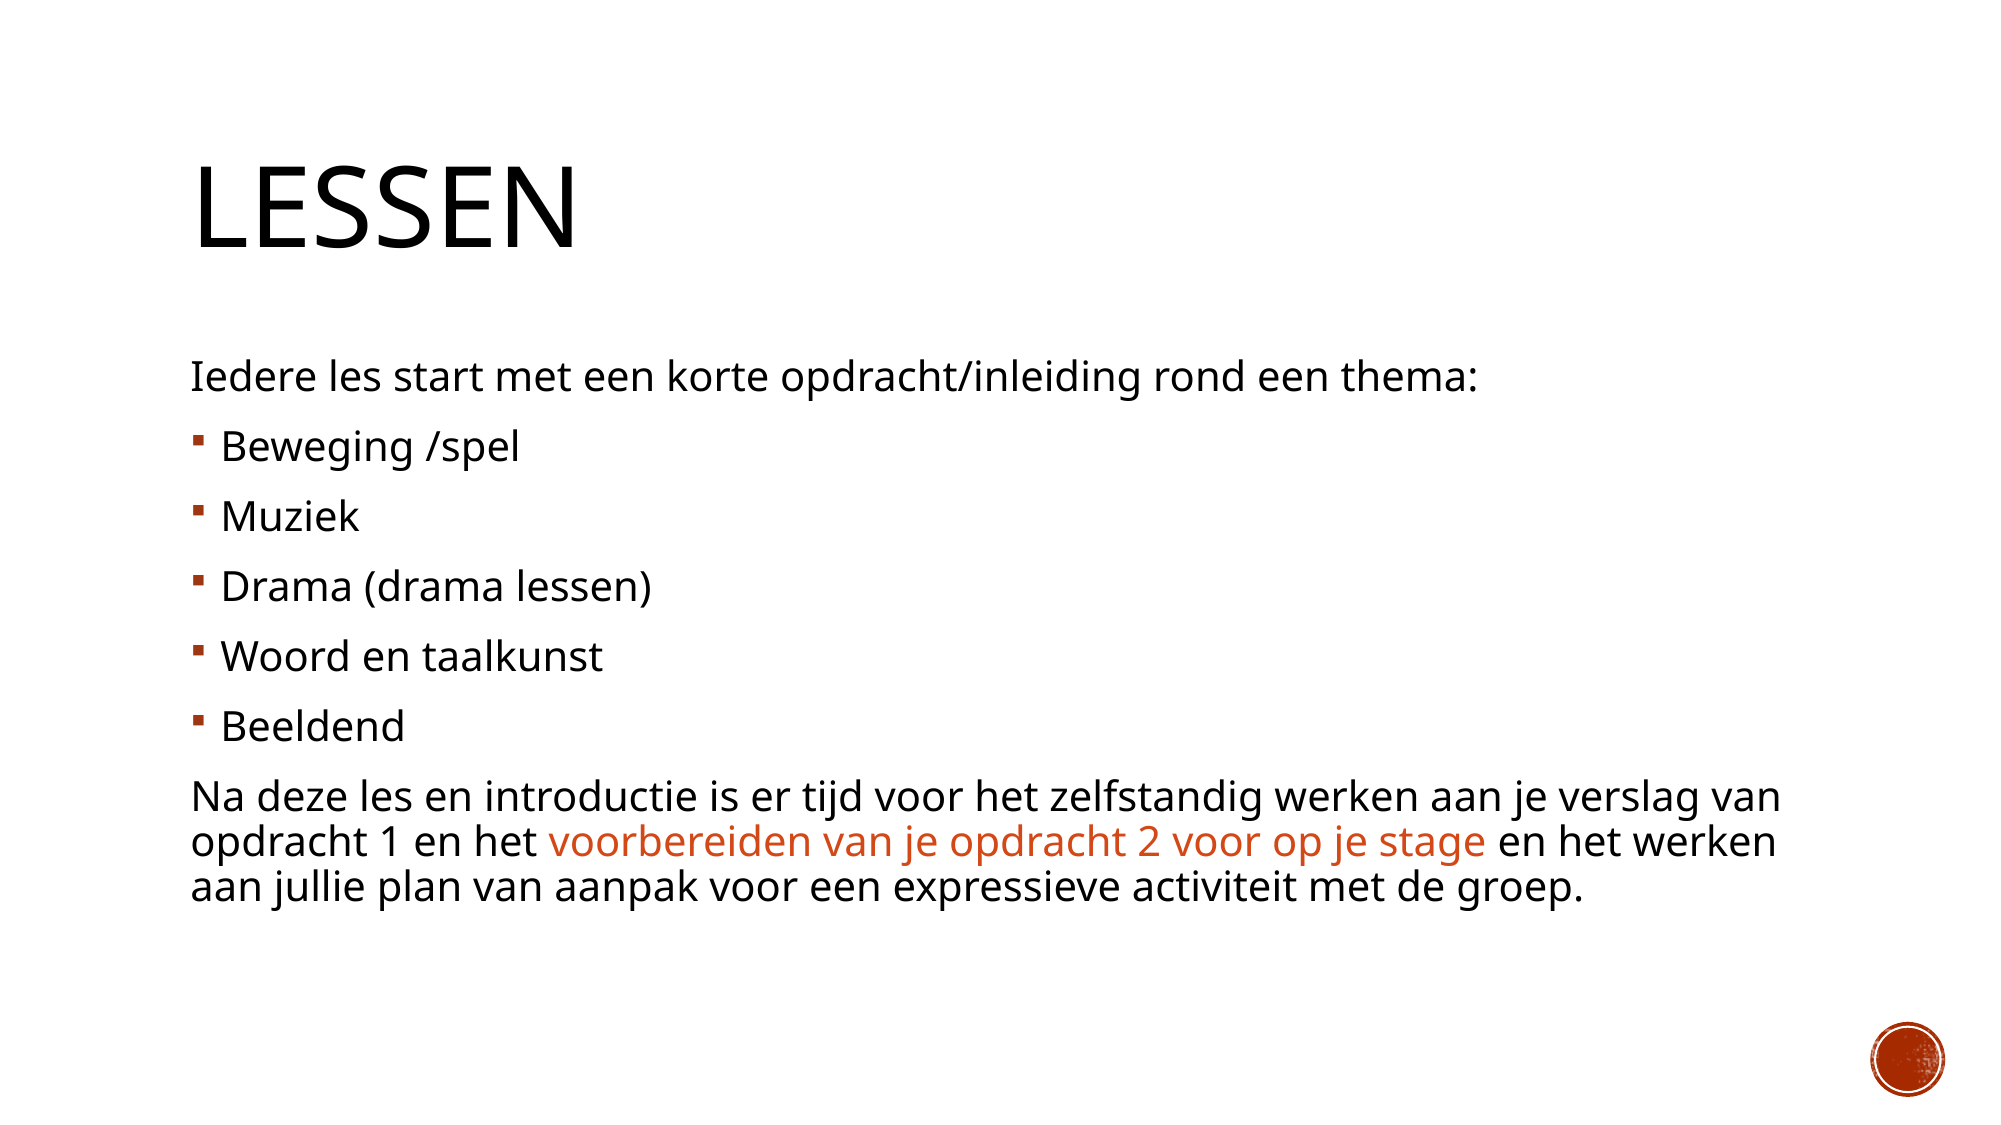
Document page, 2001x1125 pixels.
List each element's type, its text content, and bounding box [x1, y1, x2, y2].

title Lessen [175, 79, 1826, 344]
list Iedere les start met een korte opdracht/inleiding rond een thema: Beweging /spel Muziek Drama (drama lessen) Woord en taalkunst Beeldend Na deze les en introductie is er tijd voor het zelfstandig werken aan je verslag van opdracht 1 en het voorbereiden van je opdracht 2 voor op je stage en het werken aan jullie plan van aanpak voor een expressieve activiteit met de groep. [175, 348, 1826, 1013]
